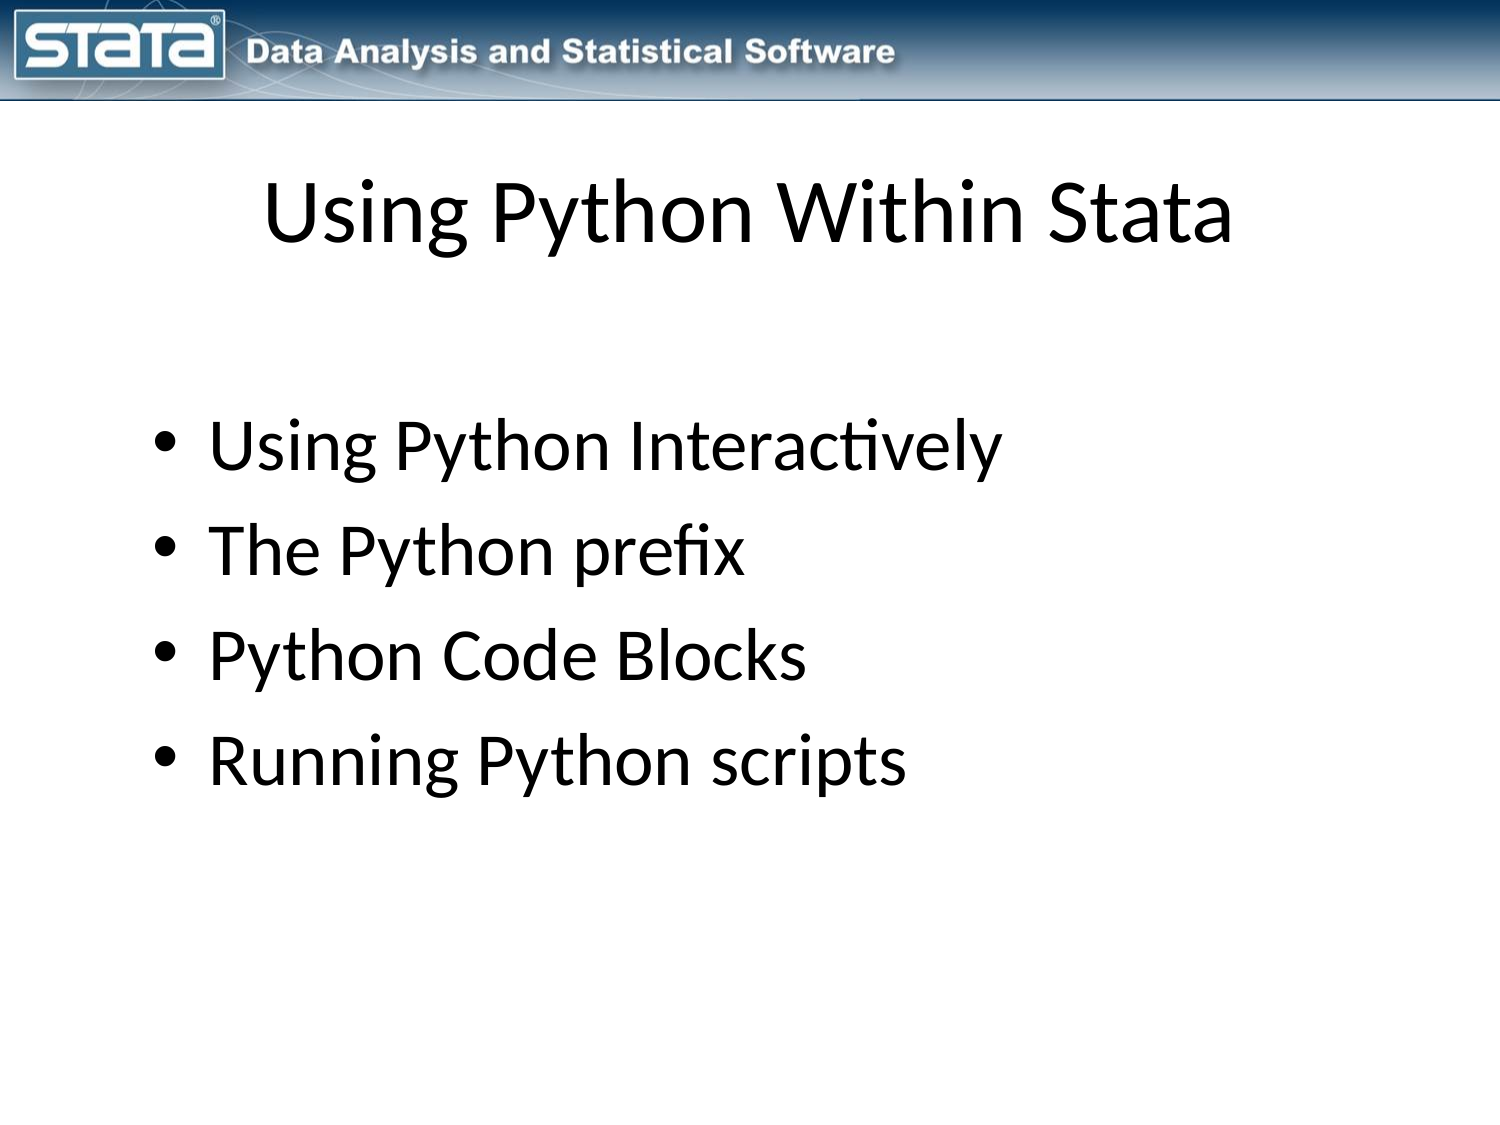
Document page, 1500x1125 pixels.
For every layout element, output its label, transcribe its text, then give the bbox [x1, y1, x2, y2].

list Using Python Interactively The Python prefix Python Code Blocks Running Python scripts [137, 337, 1450, 1005]
picture [0, 0, 1500, 101]
title Using Python Within Stata [75, 125, 1425, 288]
